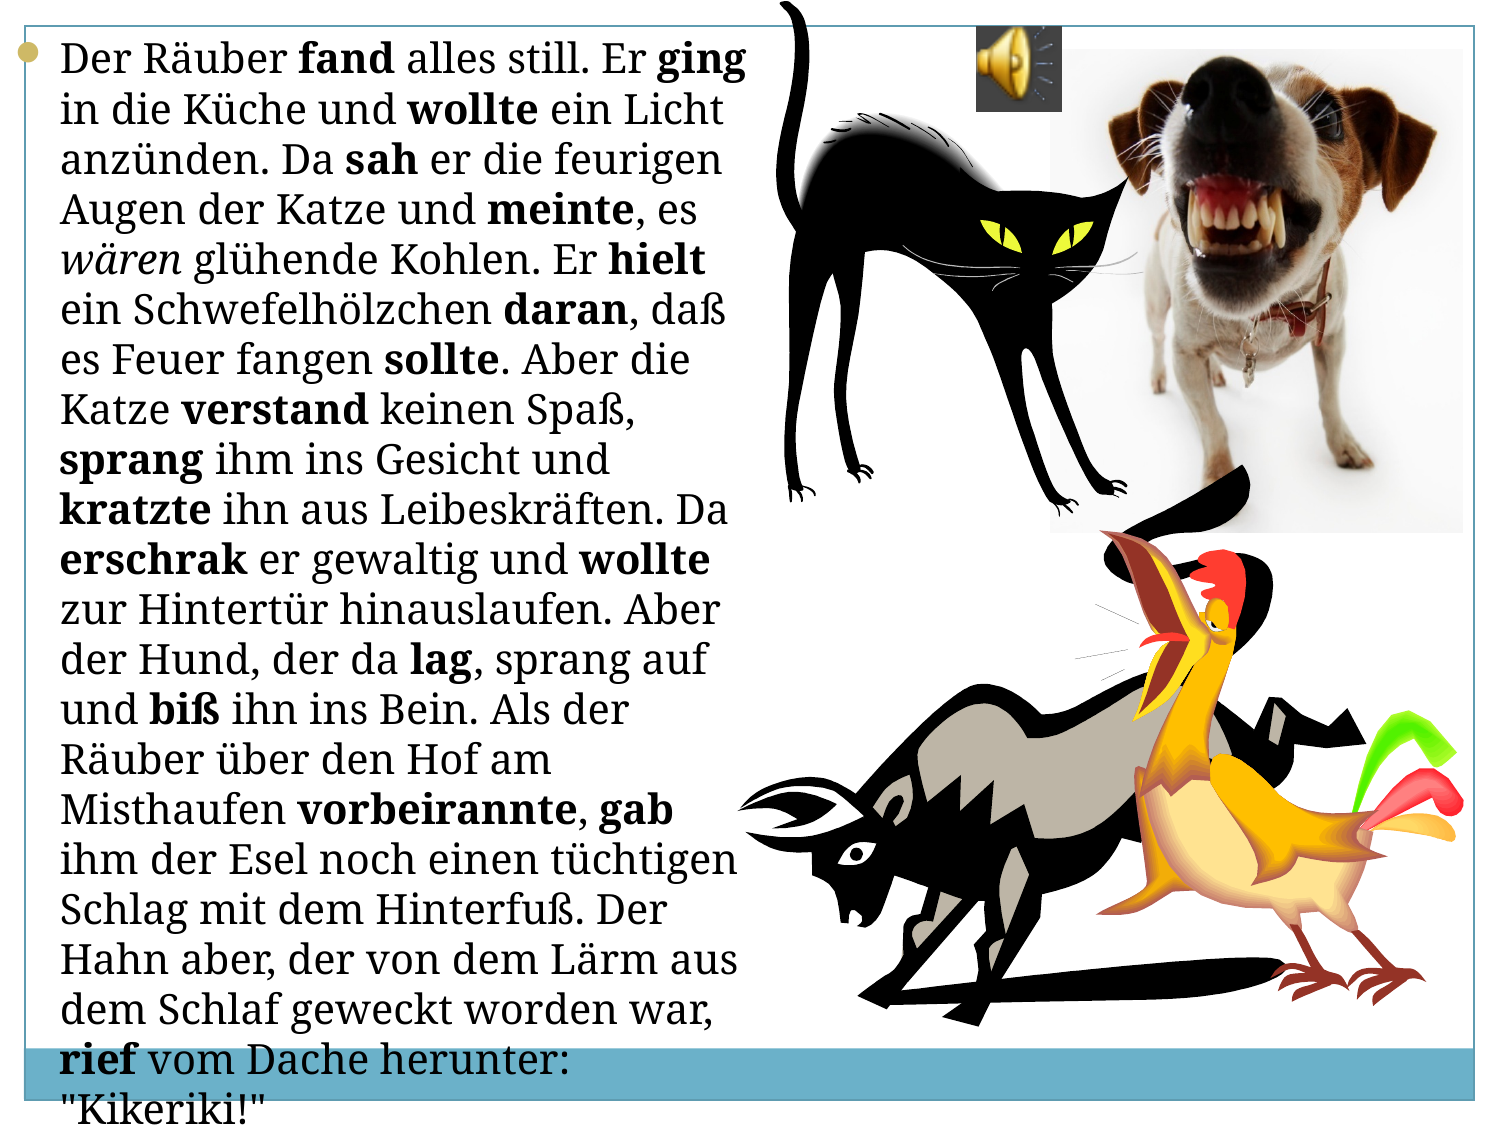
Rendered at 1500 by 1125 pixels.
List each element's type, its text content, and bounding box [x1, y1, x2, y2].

picture [737, 0, 1474, 1032]
list Der Räuber fand alles still. Er ging in die Küche und wollte ein Licht anzünden. Da sah er die feurigen Augen der Katze und meinte, es wären glühende Kohlen. Er hielt ein Schwefelhölzchen daran, daß es Feuer fangen sollte. Aber die Katze verstand keinen Spaß, sprang ihm ins Gesicht und kratzte ihn aus Leibeskräften. Da erschrak er gewaltig und wollte zur Hintertür hinauslaufen. Aber der Hund, der da lag, sprang auf und biß ihn ins Bein. Als der Räuber über den Hof am Misthaufen vorbeirannte, gab ihm der Esel noch einen tüchtigen Schlag mit dem Hinterfuß. Der Hahn aber, der von dem Lärm aus dem Schlaf geweckt worden war, rief vom Dache herunter: "Kikeriki!" [0, 24, 763, 1125]
